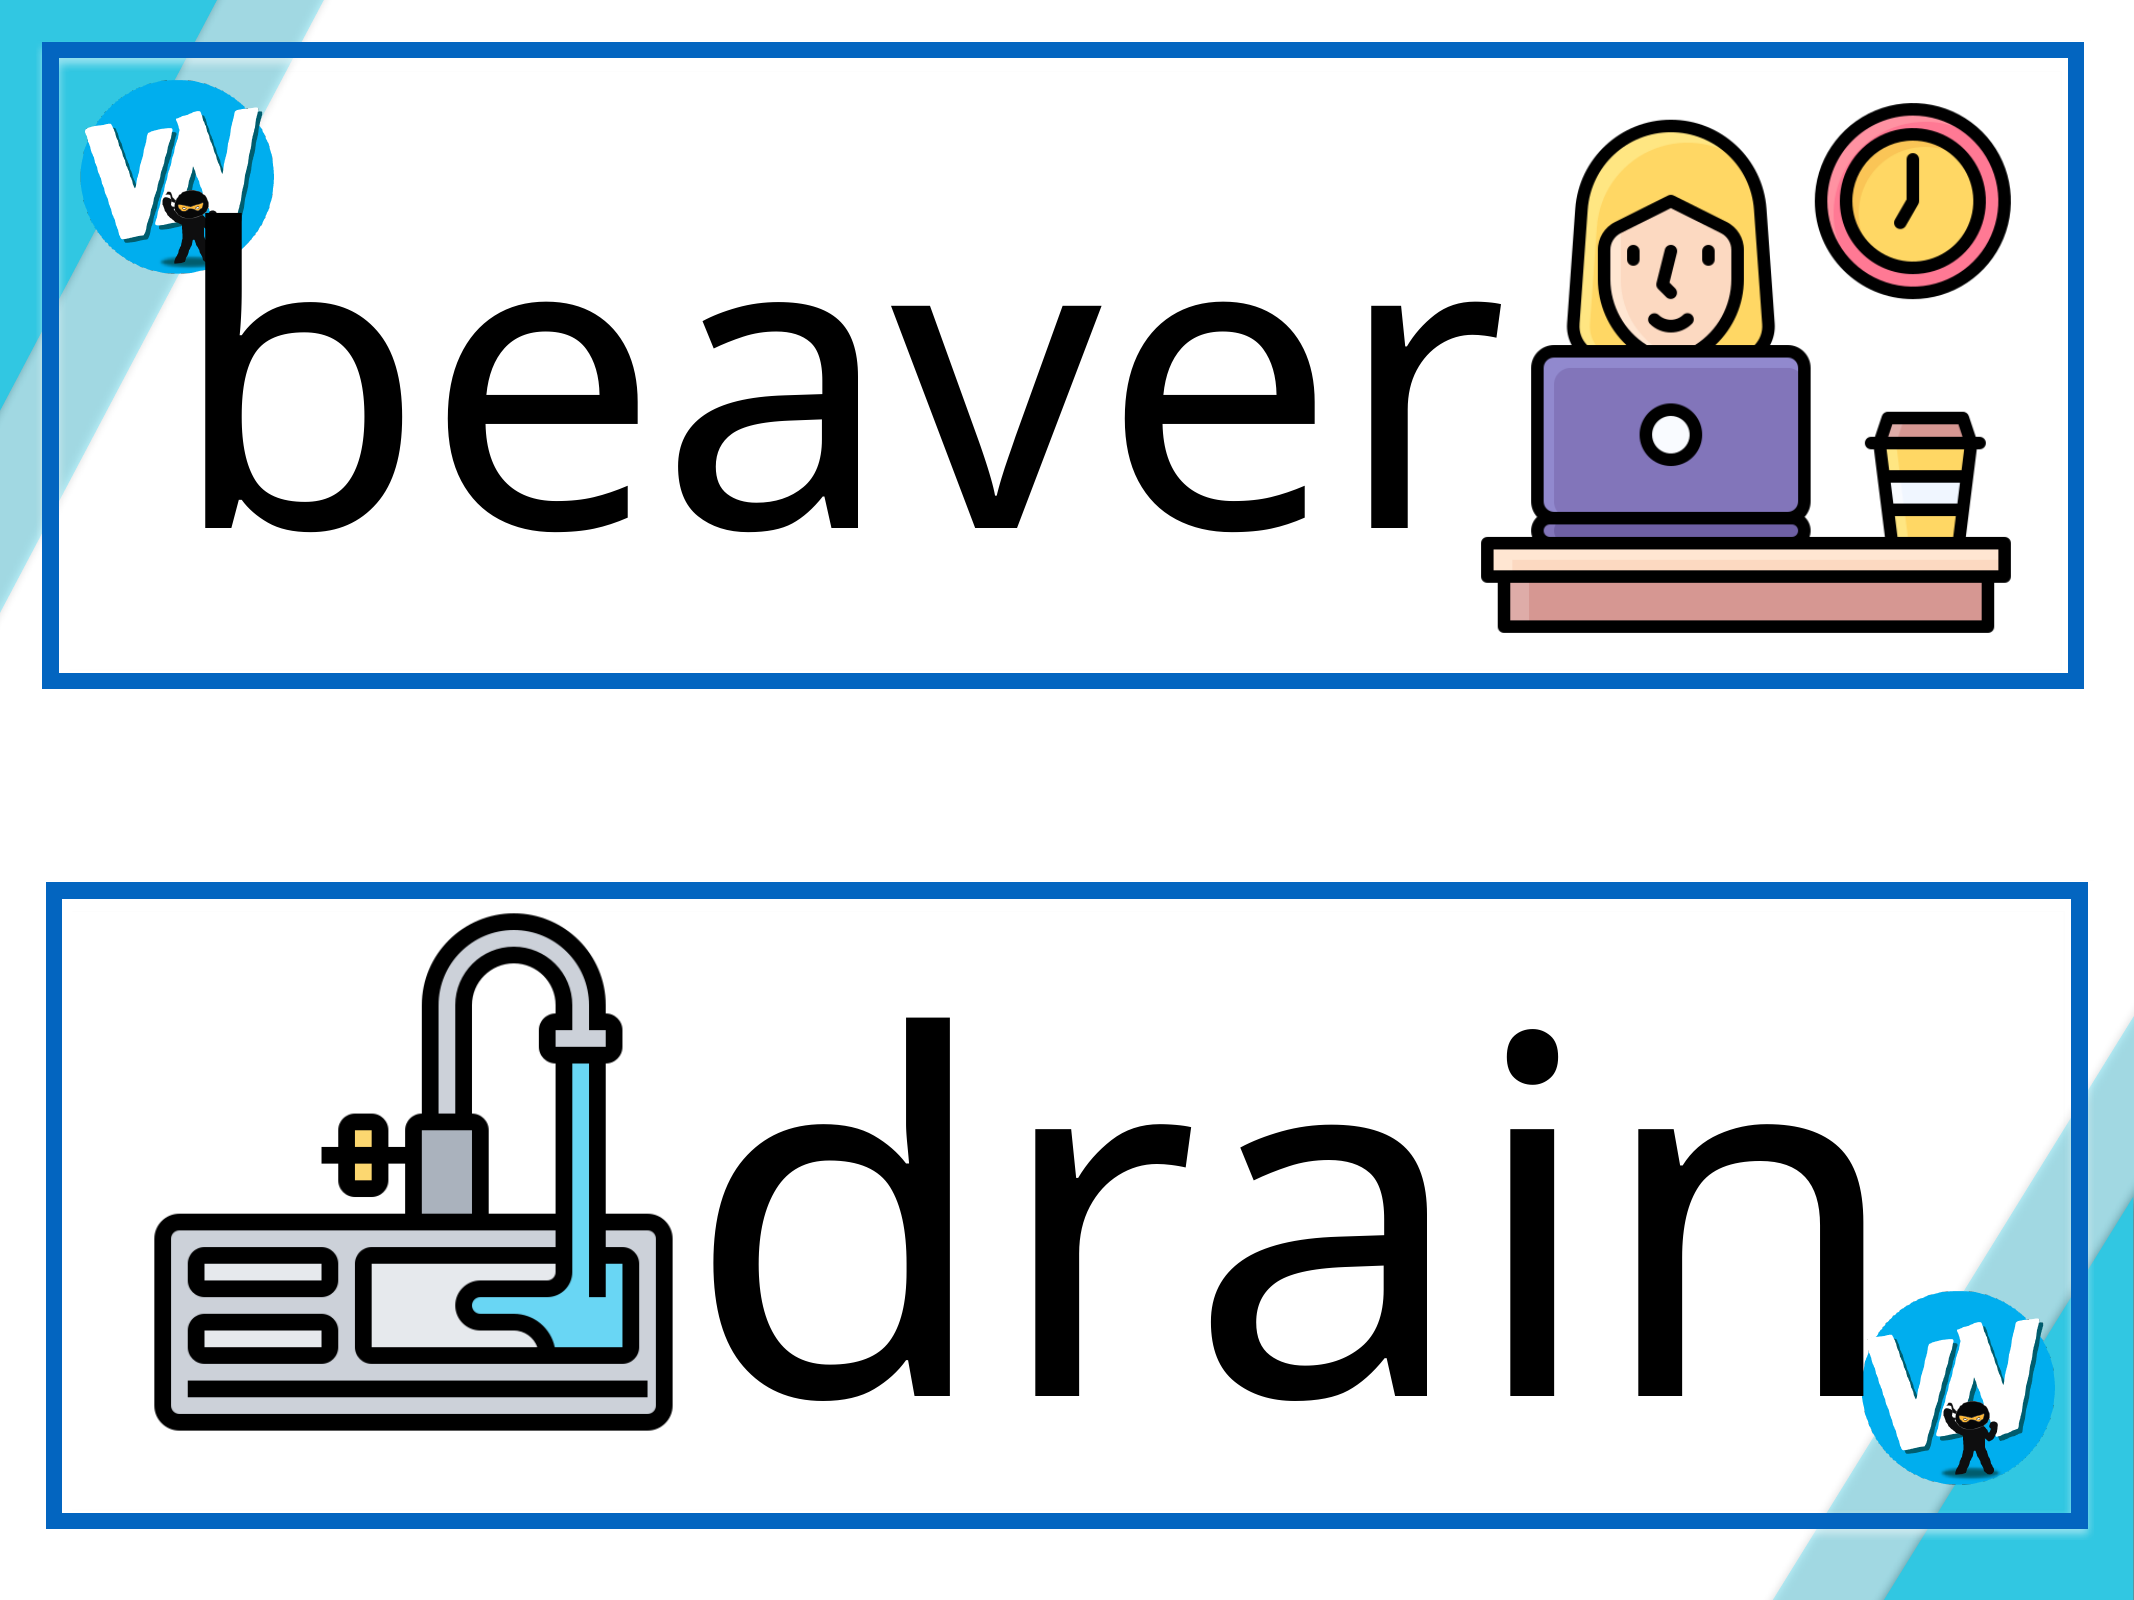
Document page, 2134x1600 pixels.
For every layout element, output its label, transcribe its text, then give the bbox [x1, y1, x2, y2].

text_box [92, 50, 2076, 227]
picture [146, 904, 681, 1439]
text_box [92, 890, 1956, 1522]
picture [1479, 101, 2014, 635]
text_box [0, 0, 81, 1544]
text_box [92, 283, 1956, 681]
picture [57, 77, 299, 278]
picture [1837, 1288, 2080, 1488]
text_box drain [487, 890, 1956, 1505]
text_box beaver [162, 105, 1474, 620]
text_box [1963, 235, 2134, 1600]
